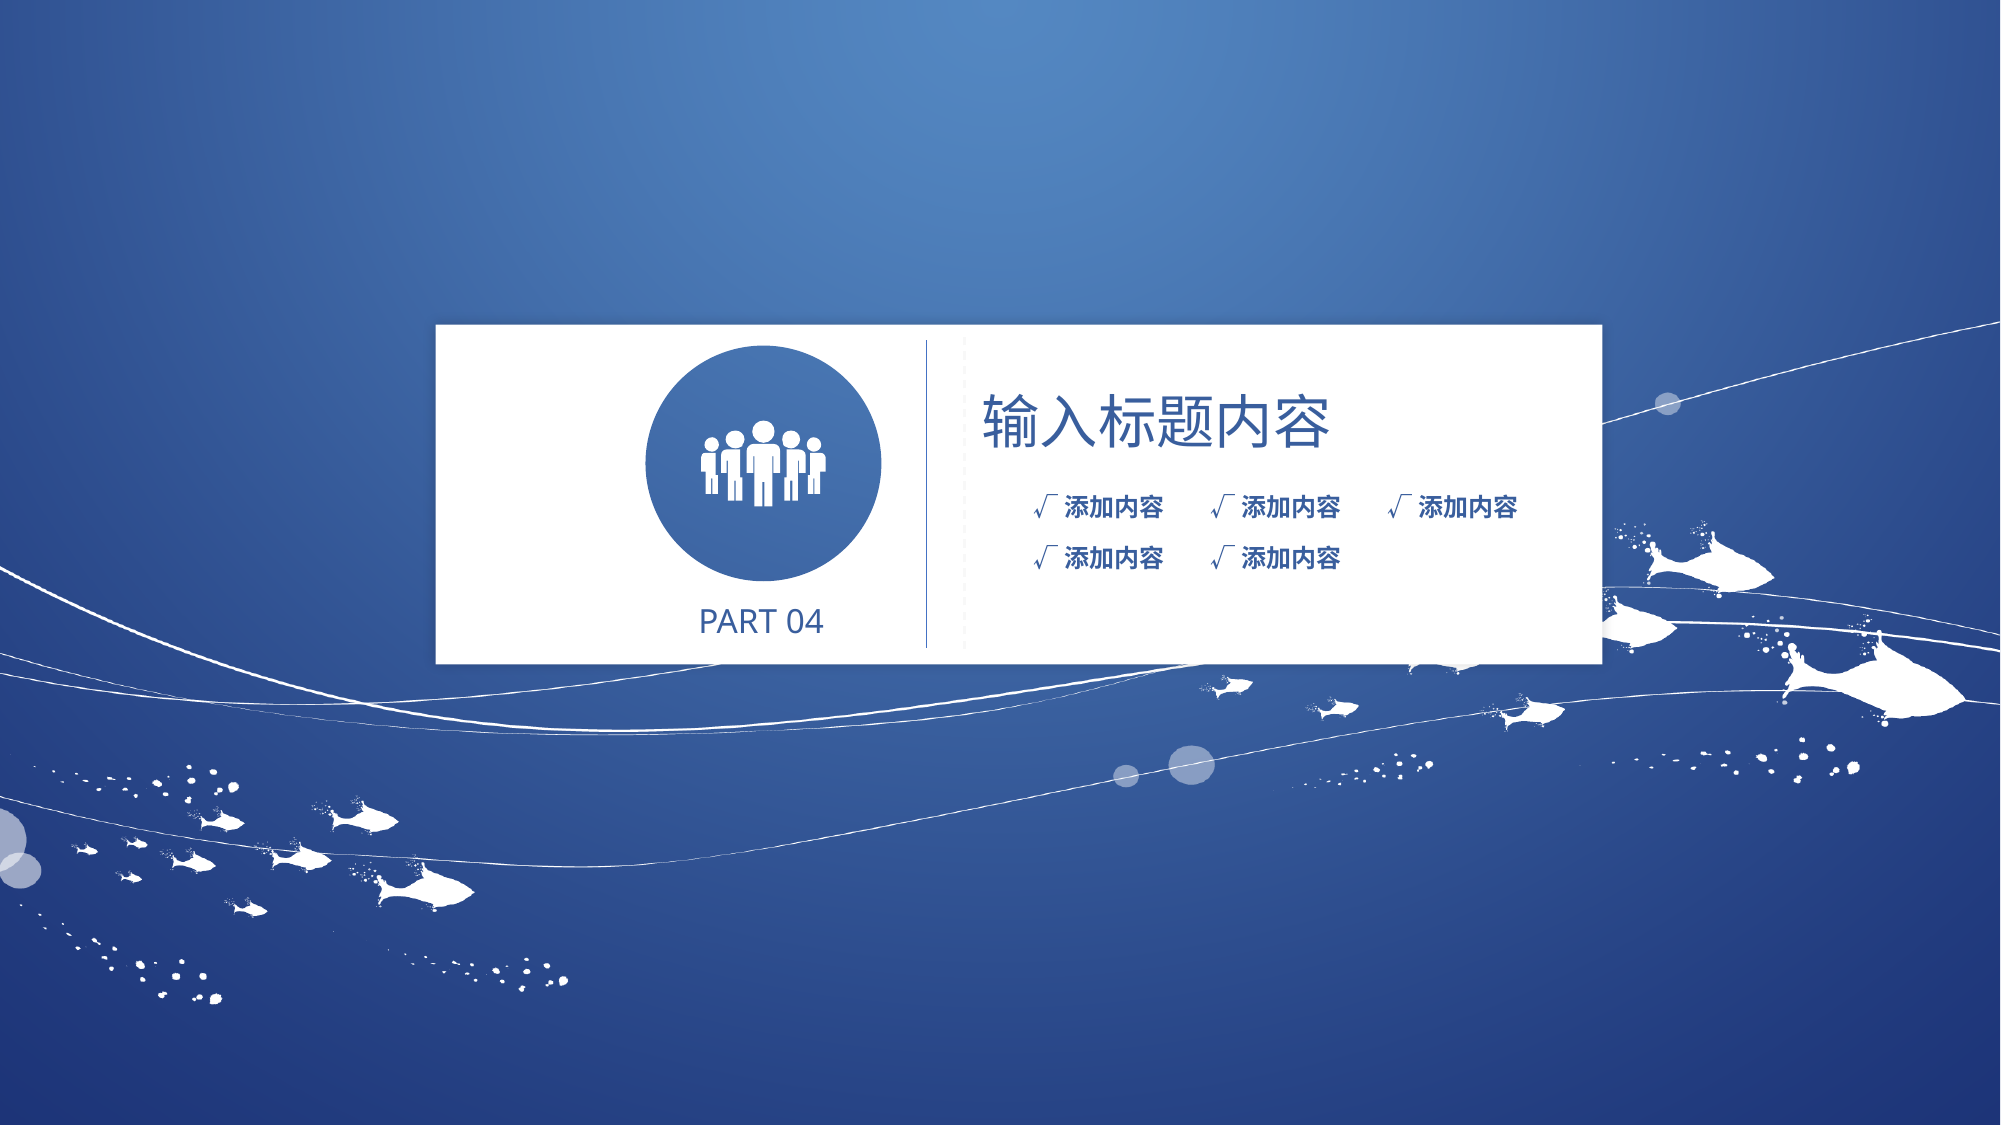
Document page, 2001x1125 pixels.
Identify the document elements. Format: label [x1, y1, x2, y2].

text_box [645, 345, 882, 582]
picture [0, 0, 2001, 1125]
